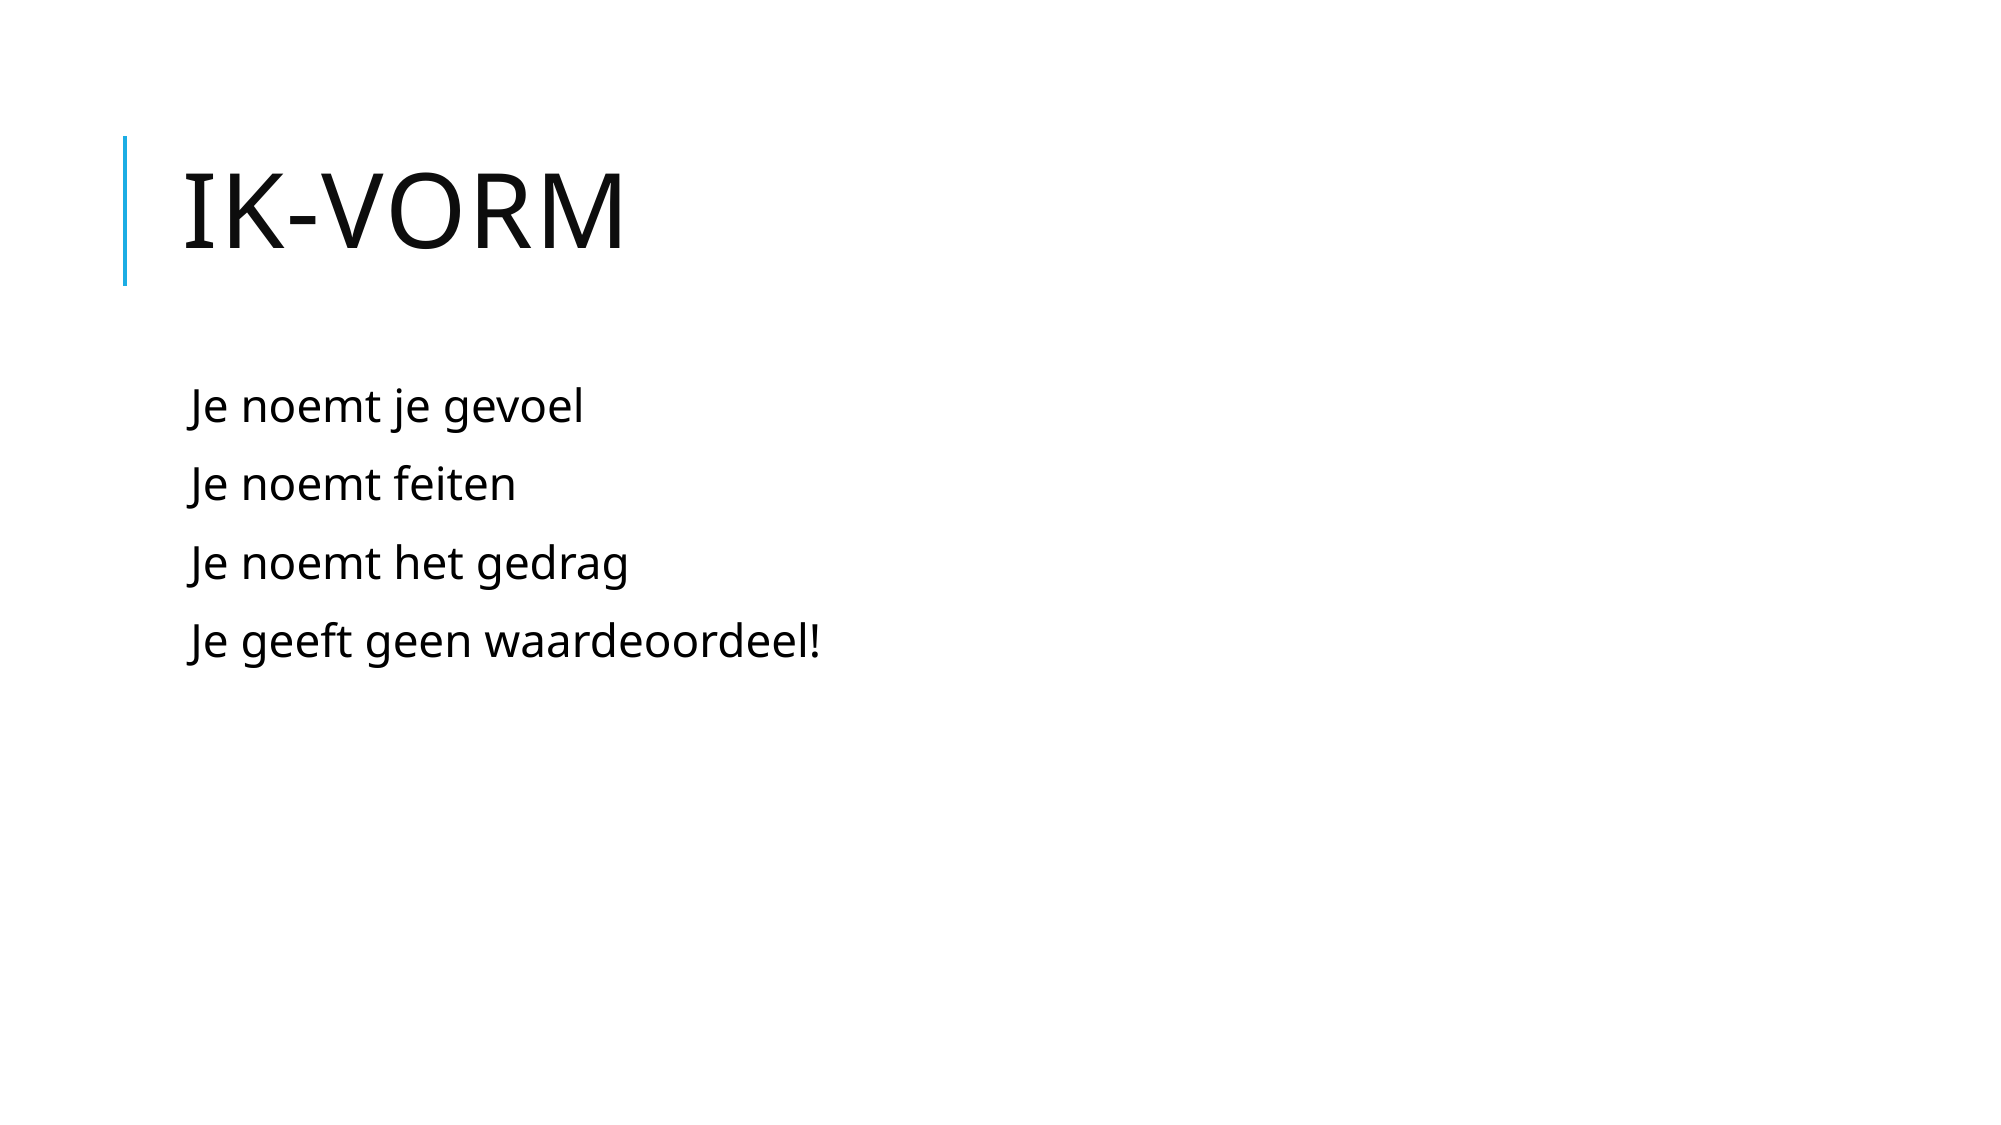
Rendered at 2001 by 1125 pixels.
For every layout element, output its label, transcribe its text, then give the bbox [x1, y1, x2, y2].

list Je noemt je gevoel Je noemt feiten Je noemt het gedrag Je geeft geen waardeoordeel! [168, 375, 1763, 1035]
title Ik-vorm [168, 96, 1763, 342]
